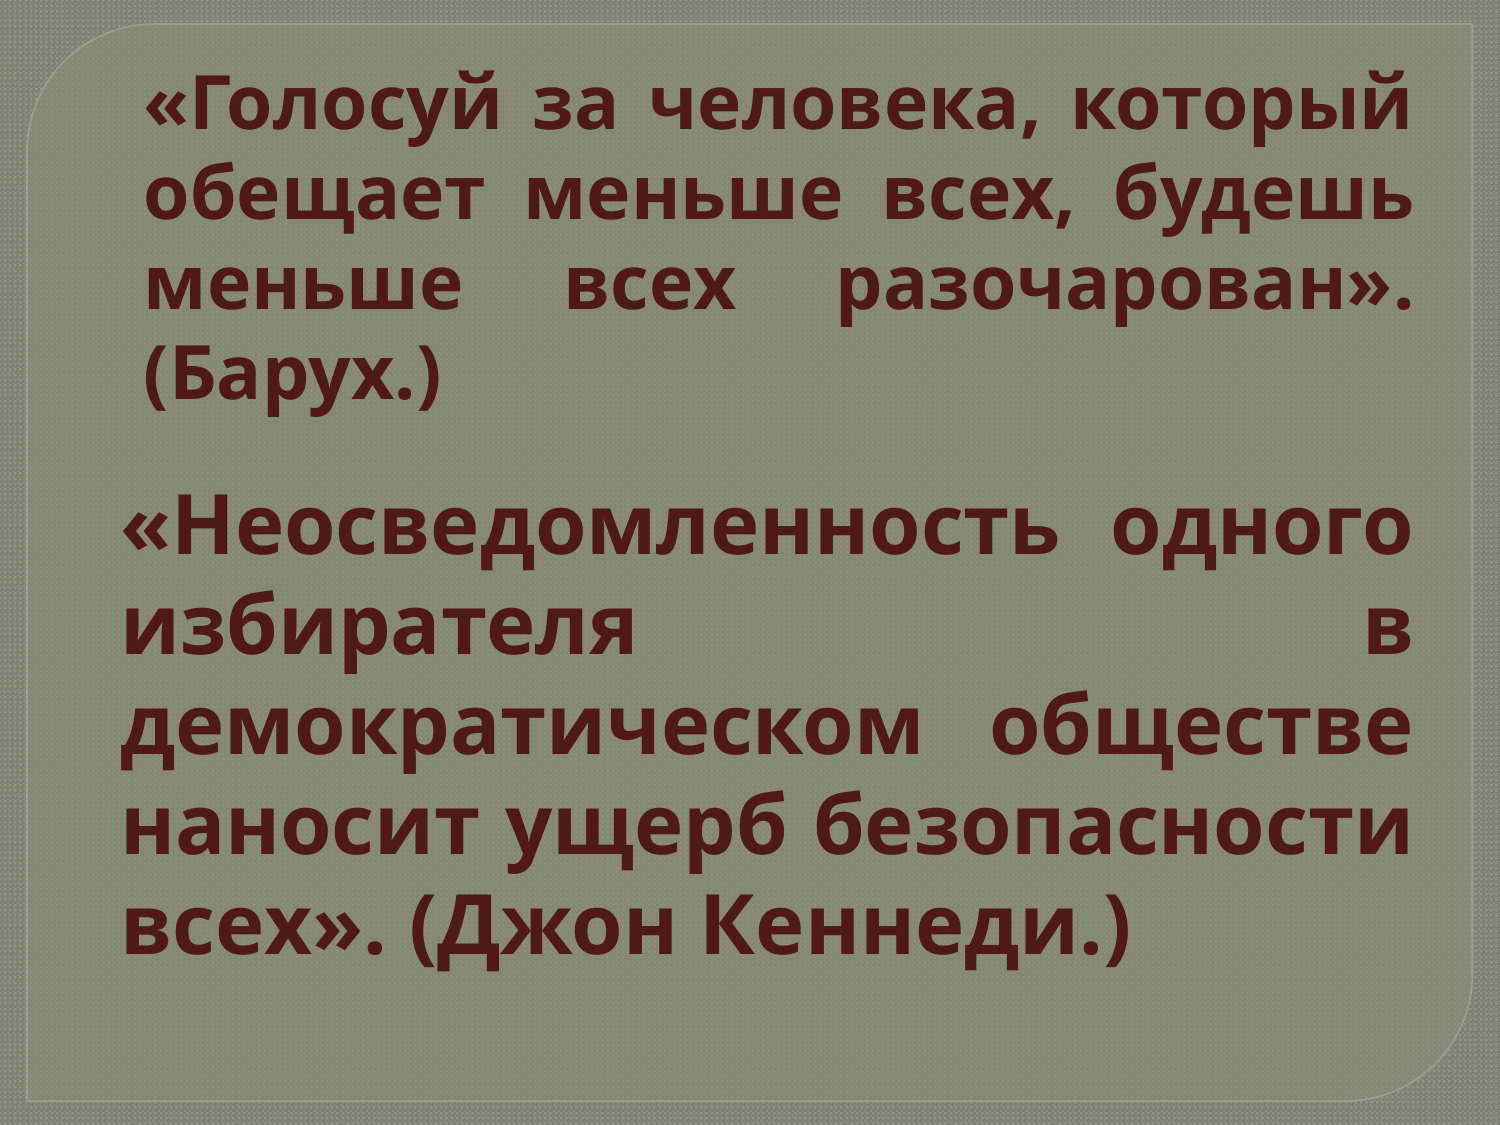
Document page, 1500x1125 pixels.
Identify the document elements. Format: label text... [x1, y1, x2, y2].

text_box «Голосуй за человека, который обещает меньше всех, будешь меньше всех разочарован». (Барух.) [128, 46, 1430, 422]
text_box «Неосведомленность одного избирателя в демократическом обществе наносит ущерб безопасности всех». (Джон Кеннеди.) [105, 464, 1430, 979]
